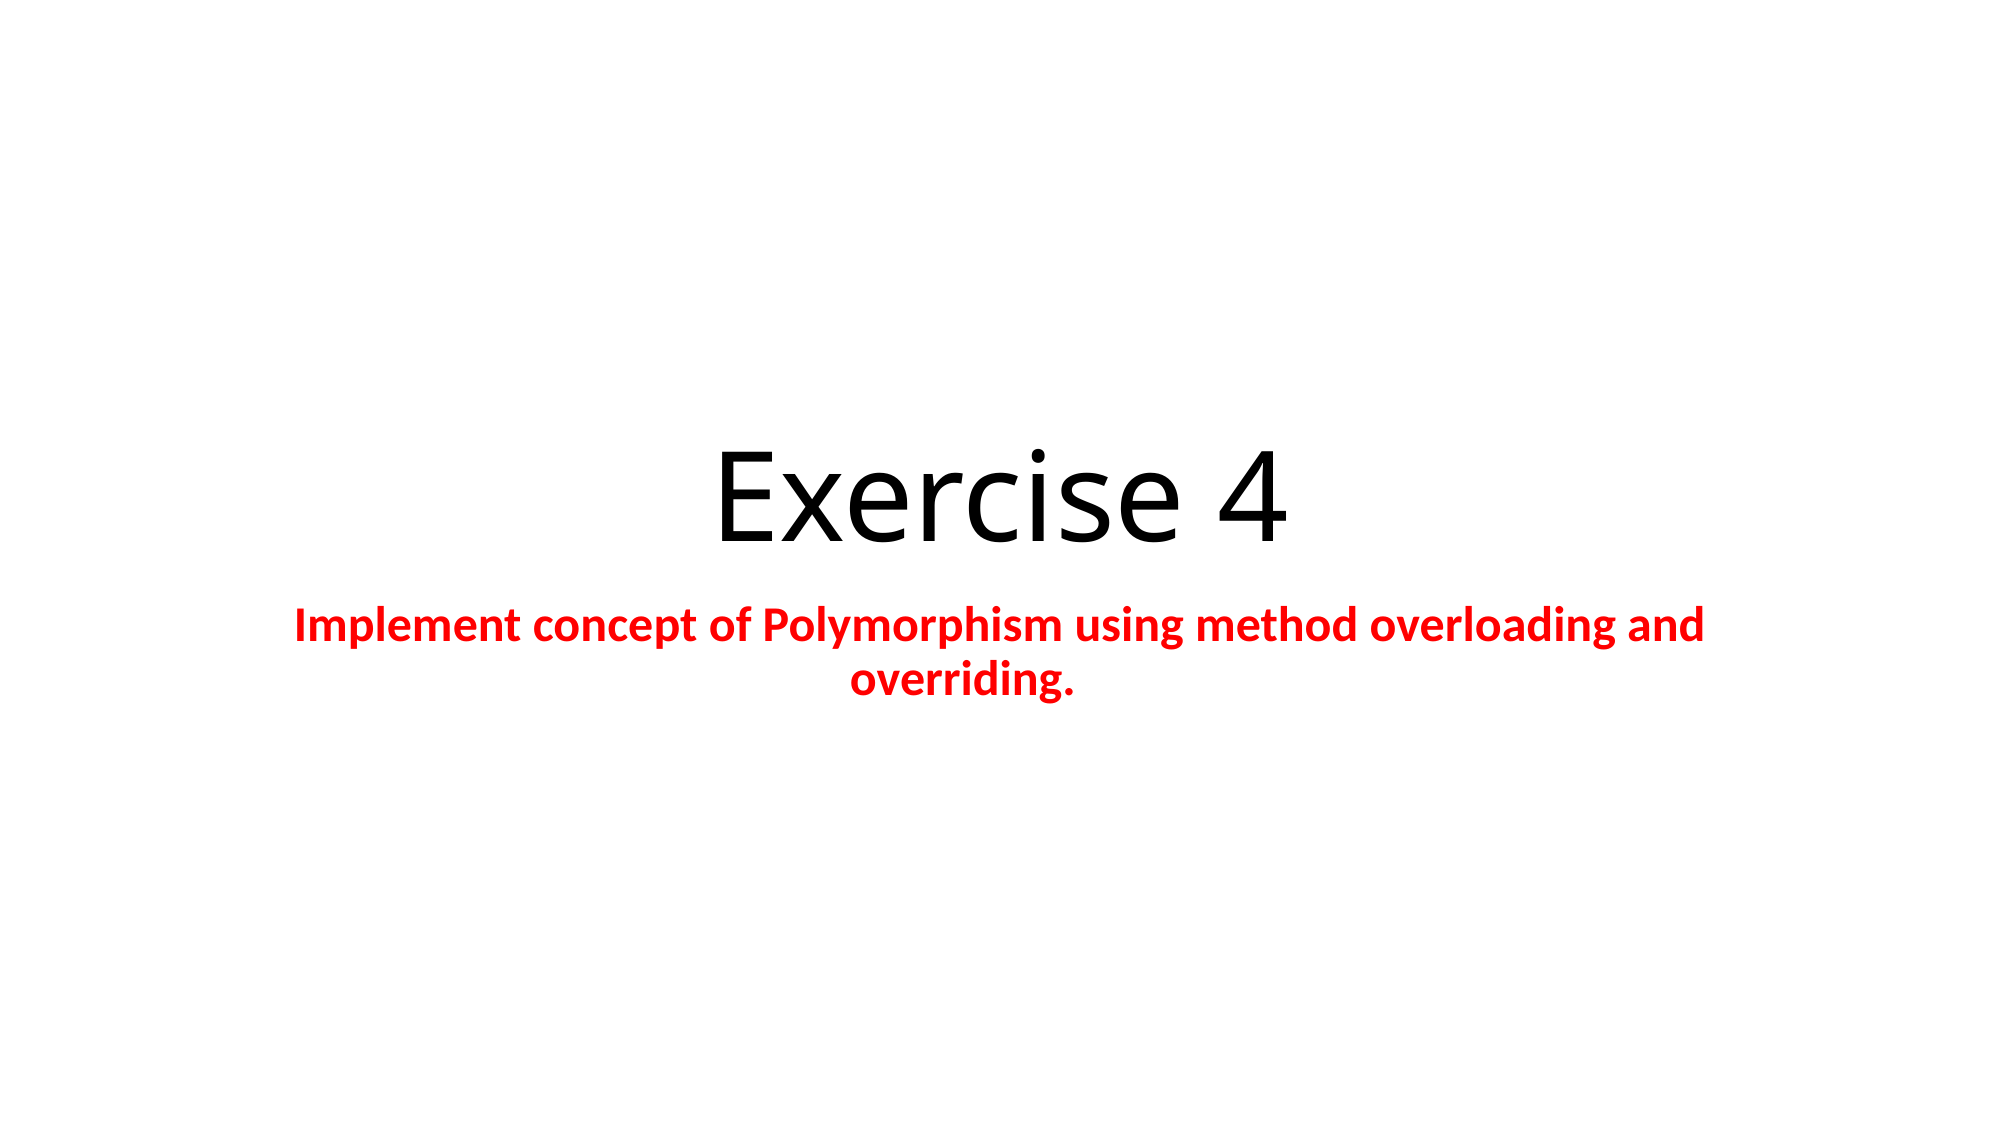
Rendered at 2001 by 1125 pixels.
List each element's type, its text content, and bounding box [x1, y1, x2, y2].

subtitle Implement concept of Polymorphism using method overloading and overriding. [249, 590, 1750, 863]
title Exercise 4 [249, 184, 1750, 576]
